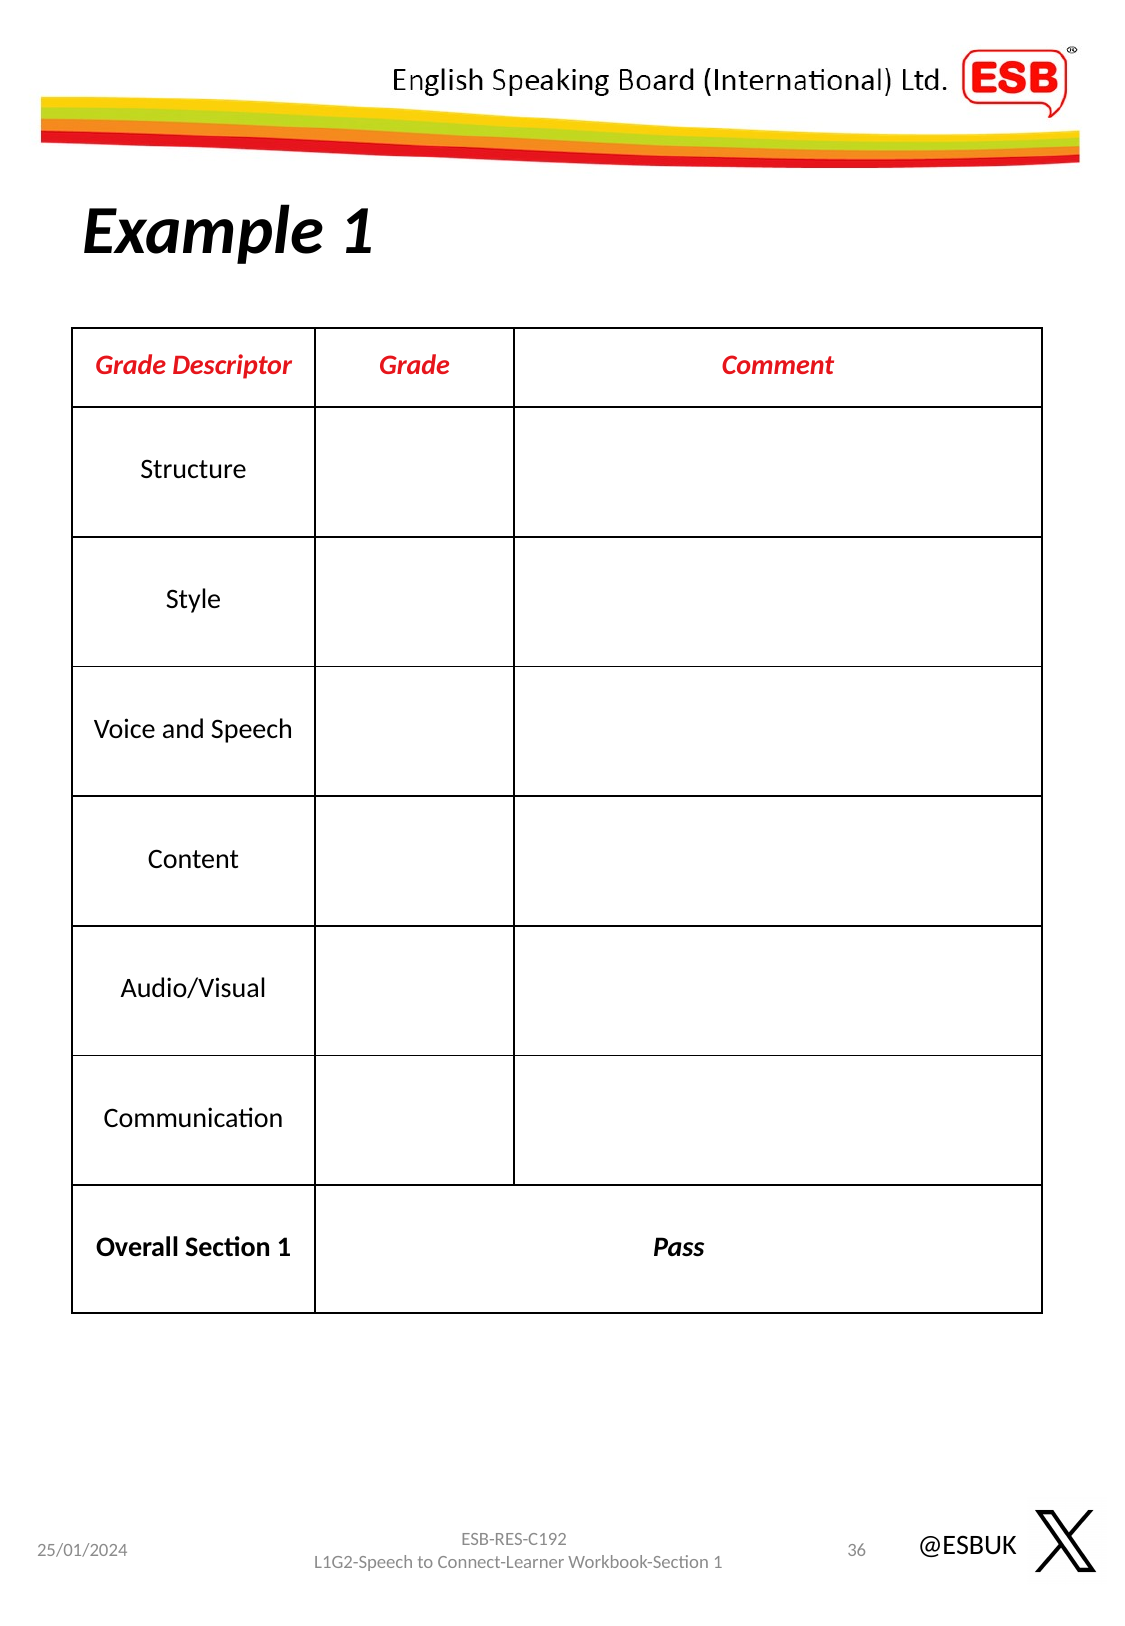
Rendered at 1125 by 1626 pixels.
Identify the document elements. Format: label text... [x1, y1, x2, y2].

table_cell Pass [316, 1186, 1041, 1312]
table_cell Communication [73, 1056, 314, 1184]
table_cell Overall Section 1 [73, 1186, 314, 1312]
table_cell [316, 667, 513, 795]
table_cell [515, 408, 1041, 536]
table_cell [316, 797, 513, 925]
table_cell [515, 797, 1041, 925]
picture [1026, 1497, 1107, 1585]
table_cell [515, 927, 1041, 1055]
picture [0, 1, 1125, 234]
table_cell [515, 667, 1041, 795]
table_cell [515, 538, 1041, 666]
slide_number 36 [697, 1506, 882, 1593]
table_cell Content [73, 797, 314, 925]
title Example 1 [67, 184, 1038, 279]
table_cell Structure [73, 408, 314, 536]
table_cell [515, 1056, 1041, 1184]
table_cell [316, 408, 513, 536]
table_cell [316, 538, 513, 666]
table_header Comment [515, 329, 1041, 406]
table_header Grade Descriptor [73, 329, 314, 406]
table_header Grade [316, 329, 513, 406]
table_cell Voice and Speech [73, 667, 314, 795]
table_cell [316, 927, 513, 1055]
table_cell Audio/Visual [73, 927, 314, 1055]
footer ESB-RES-C192 L1G2-Speech to Connect-Learner Workbook-Section 1 [296, 1506, 697, 1593]
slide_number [22, 1506, 276, 1593]
table_cell [316, 1056, 513, 1184]
table_cell Style [73, 538, 314, 666]
